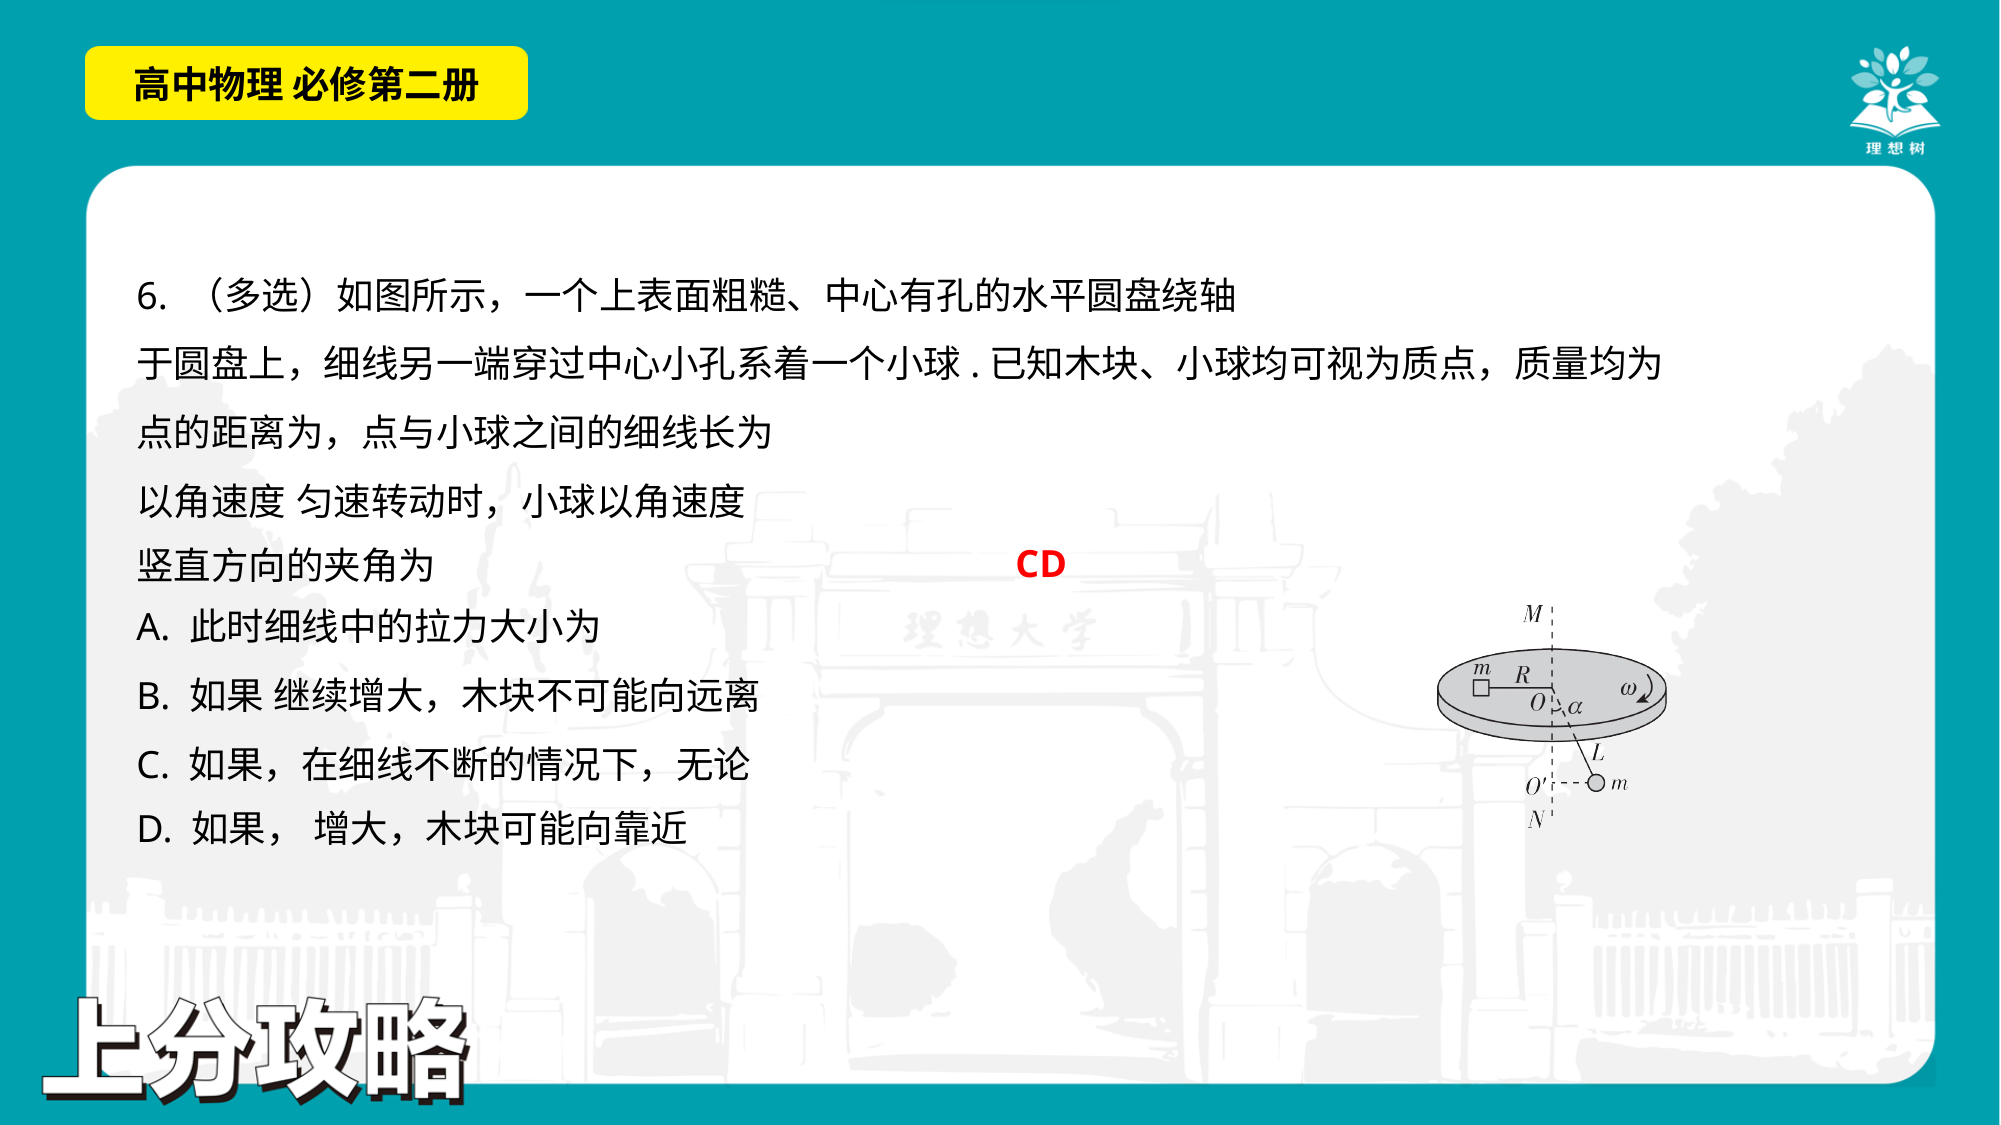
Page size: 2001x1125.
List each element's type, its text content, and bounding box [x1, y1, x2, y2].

picture [0, 0, 2000, 1125]
text_box CD [1000, 520, 1082, 579]
